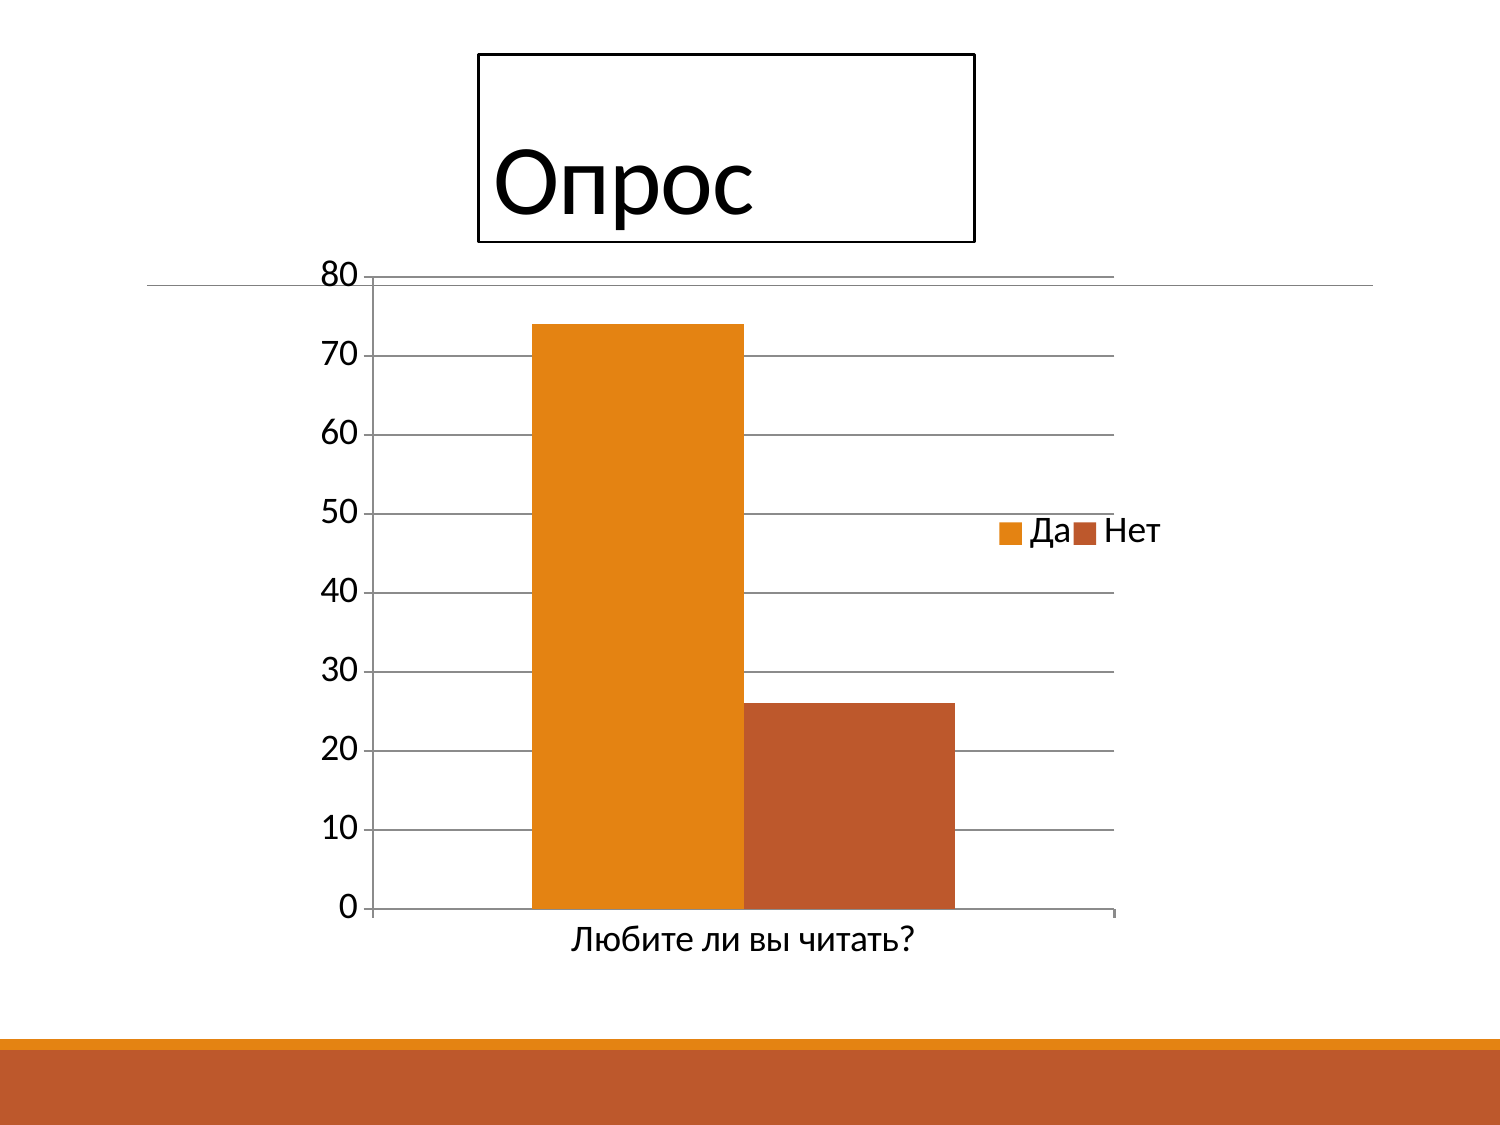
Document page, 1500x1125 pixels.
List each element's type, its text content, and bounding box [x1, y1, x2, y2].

title Опрос [477, 53, 976, 240]
chart [300, 243, 1259, 977]
